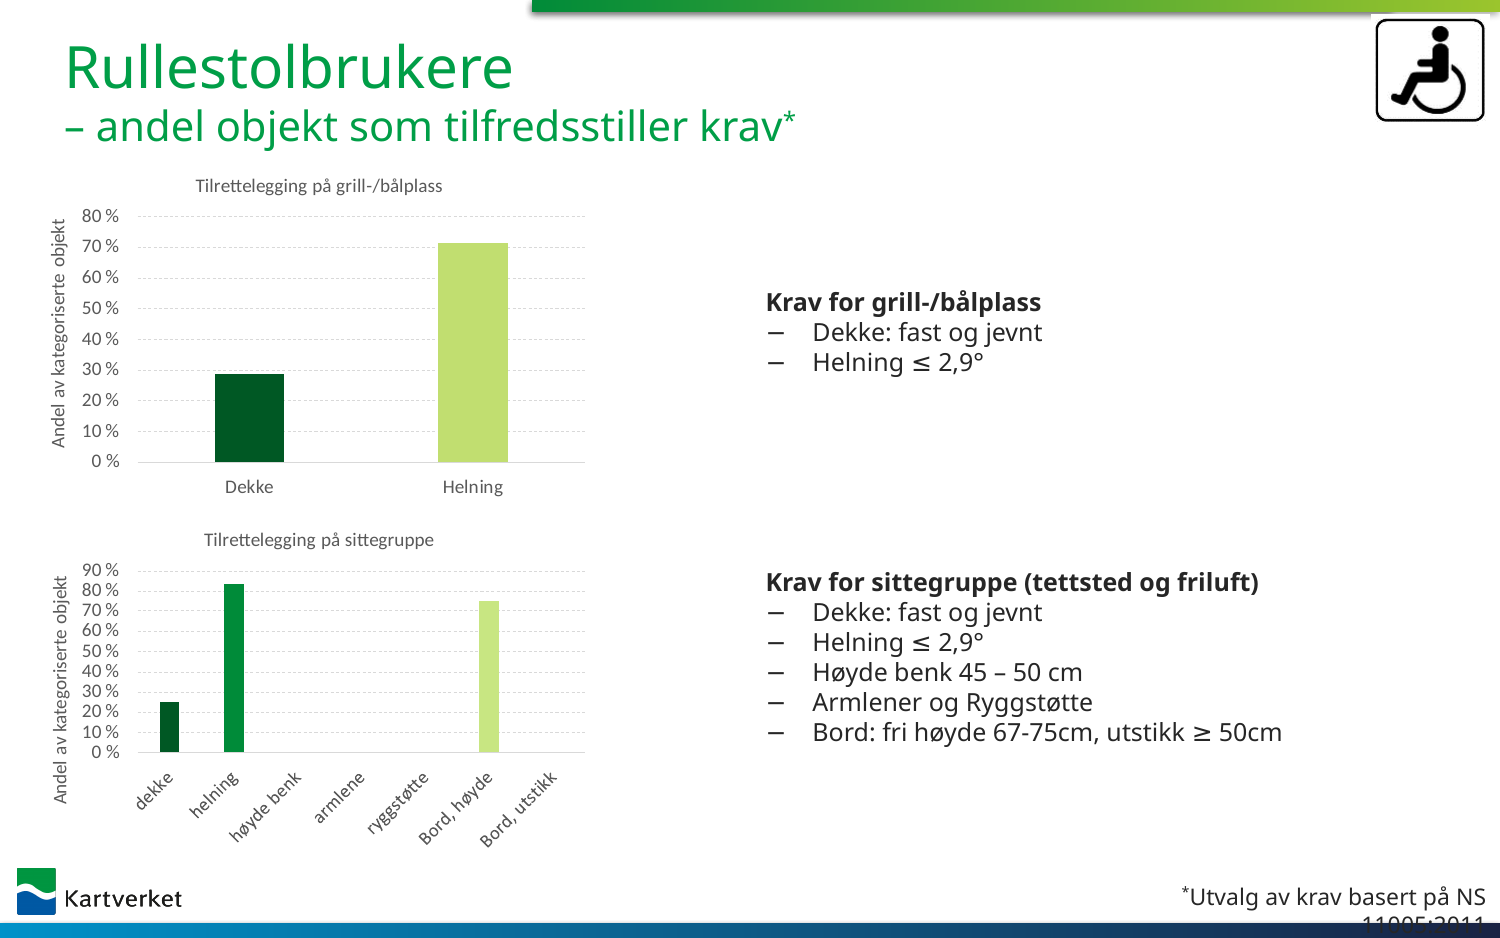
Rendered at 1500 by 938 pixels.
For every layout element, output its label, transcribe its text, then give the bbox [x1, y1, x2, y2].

picture [41, 520, 596, 859]
text_box Krav for grill-/bålplass Dekke: fast og jevnt Helning ≤ 2,9° [750, 279, 1452, 384]
picture [41, 166, 596, 505]
text_box *Utvalg av krav basert på NS 11005:2011 [1068, 873, 1500, 938]
text_box Rullestolbrukere – andel objekt som tilfredsstiller krav* [49, 14, 1431, 158]
picture [1371, 13, 1491, 127]
text_box Krav for sittegruppe (tettsted og friluft) Dekke: fast og jevnt Helning ≤ 2,9° Høyde benk 45 – 50 cm Armlener og Ryggstøtte Bord: fri høyde 67-75cm, utstikk ≥ 50cm [750, 559, 1500, 754]
